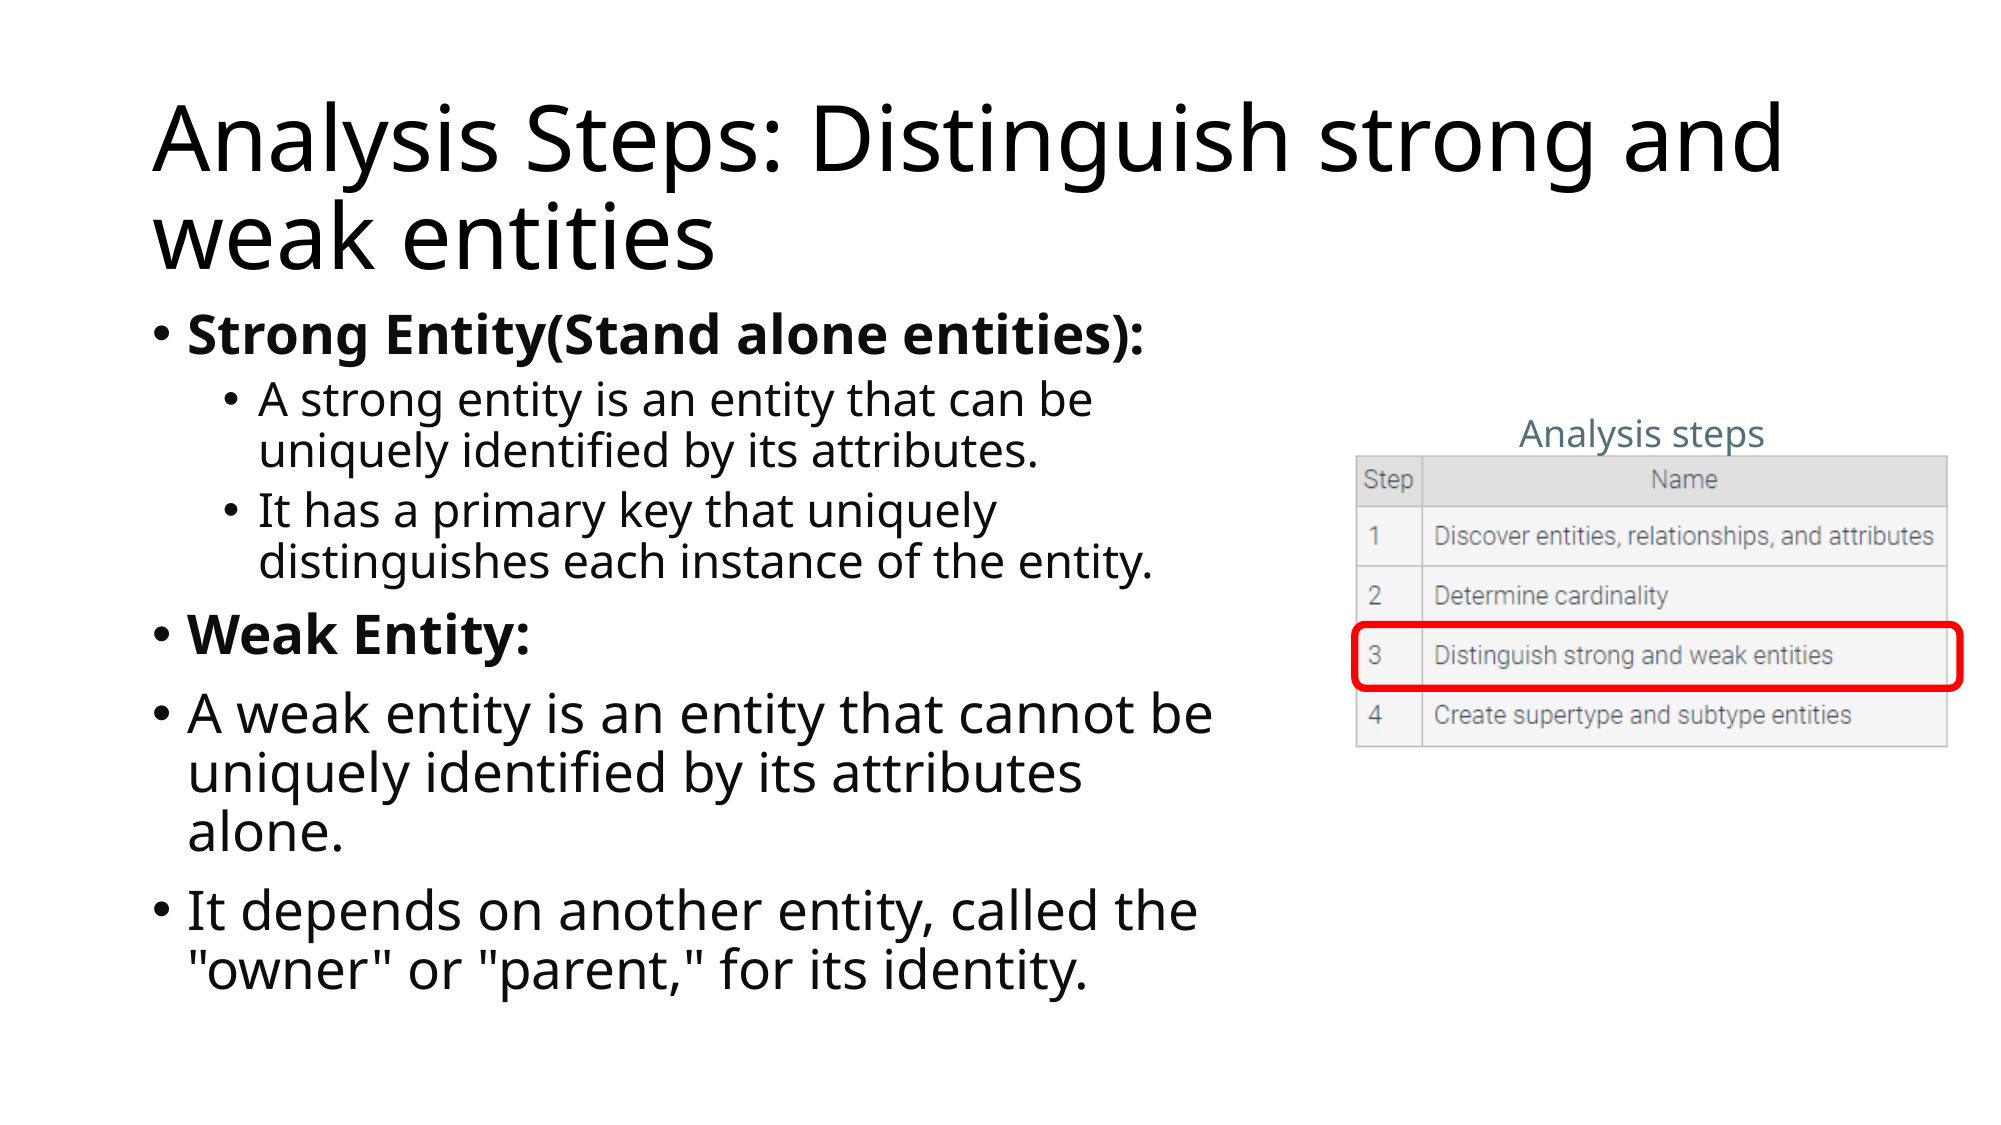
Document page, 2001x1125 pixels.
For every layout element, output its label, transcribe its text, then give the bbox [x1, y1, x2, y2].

list Strong Entity(Stand alone entities): A strong entity is an entity that can be uniquely identified by its attributes. It has a primary key that uniquely distinguishes each instance of the entity. Weak Entity: A weak entity is an entity that cannot be uniquely identified by its attributes alone. It depends on another entity, called the "owner" or "parent," for its identity. [137, 299, 1271, 1014]
picture [1334, 432, 1981, 757]
text_box Analysis steps [1504, 402, 1863, 432]
title Analysis Steps: Distinguish strong and weak entities [137, 82, 1863, 300]
